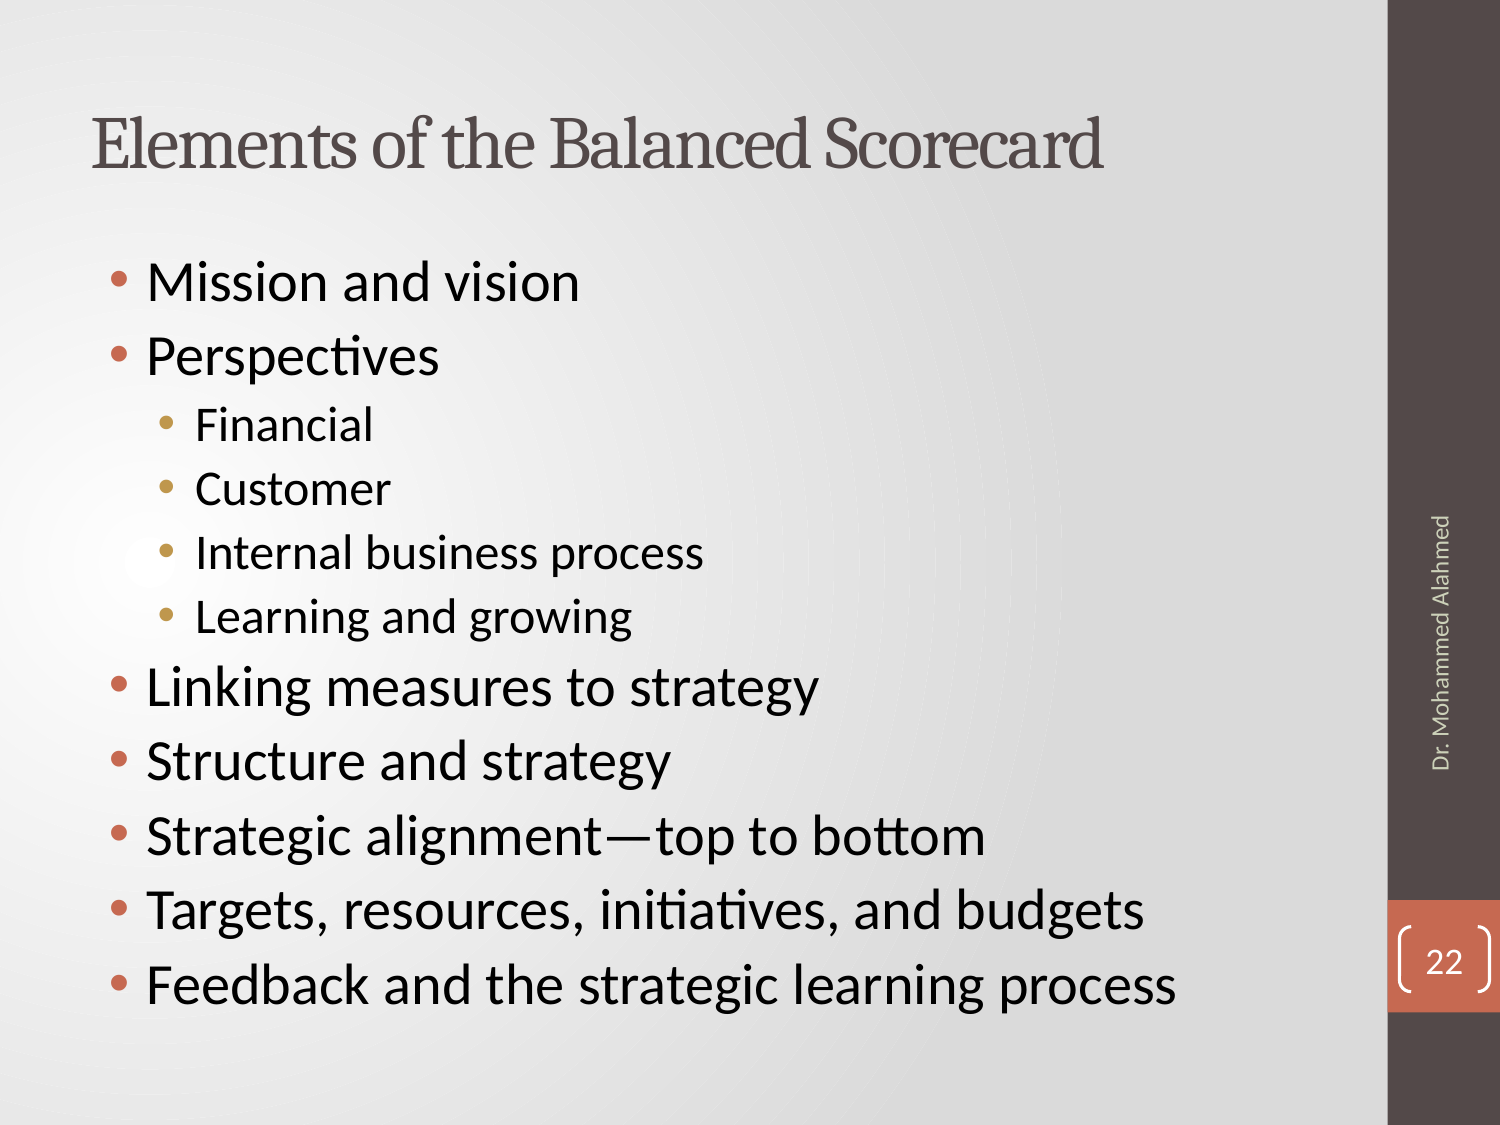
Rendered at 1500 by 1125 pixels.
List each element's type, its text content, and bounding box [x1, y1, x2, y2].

list Mission and vision Perspectives Financial Customer Internal business process Learning and growing Linking measures to strategy Structure and strategy Strategic alignment—top to bottom Targets, resources, initiatives, and budgets Feedback and the strategic learning process [75, 243, 1325, 1031]
footer Dr. Mohammed Alahmed [1408, 500, 1469, 889]
slide_number 22 [1397, 925, 1492, 994]
title Elements of the Balanced Scorecard [75, 45, 1325, 233]
